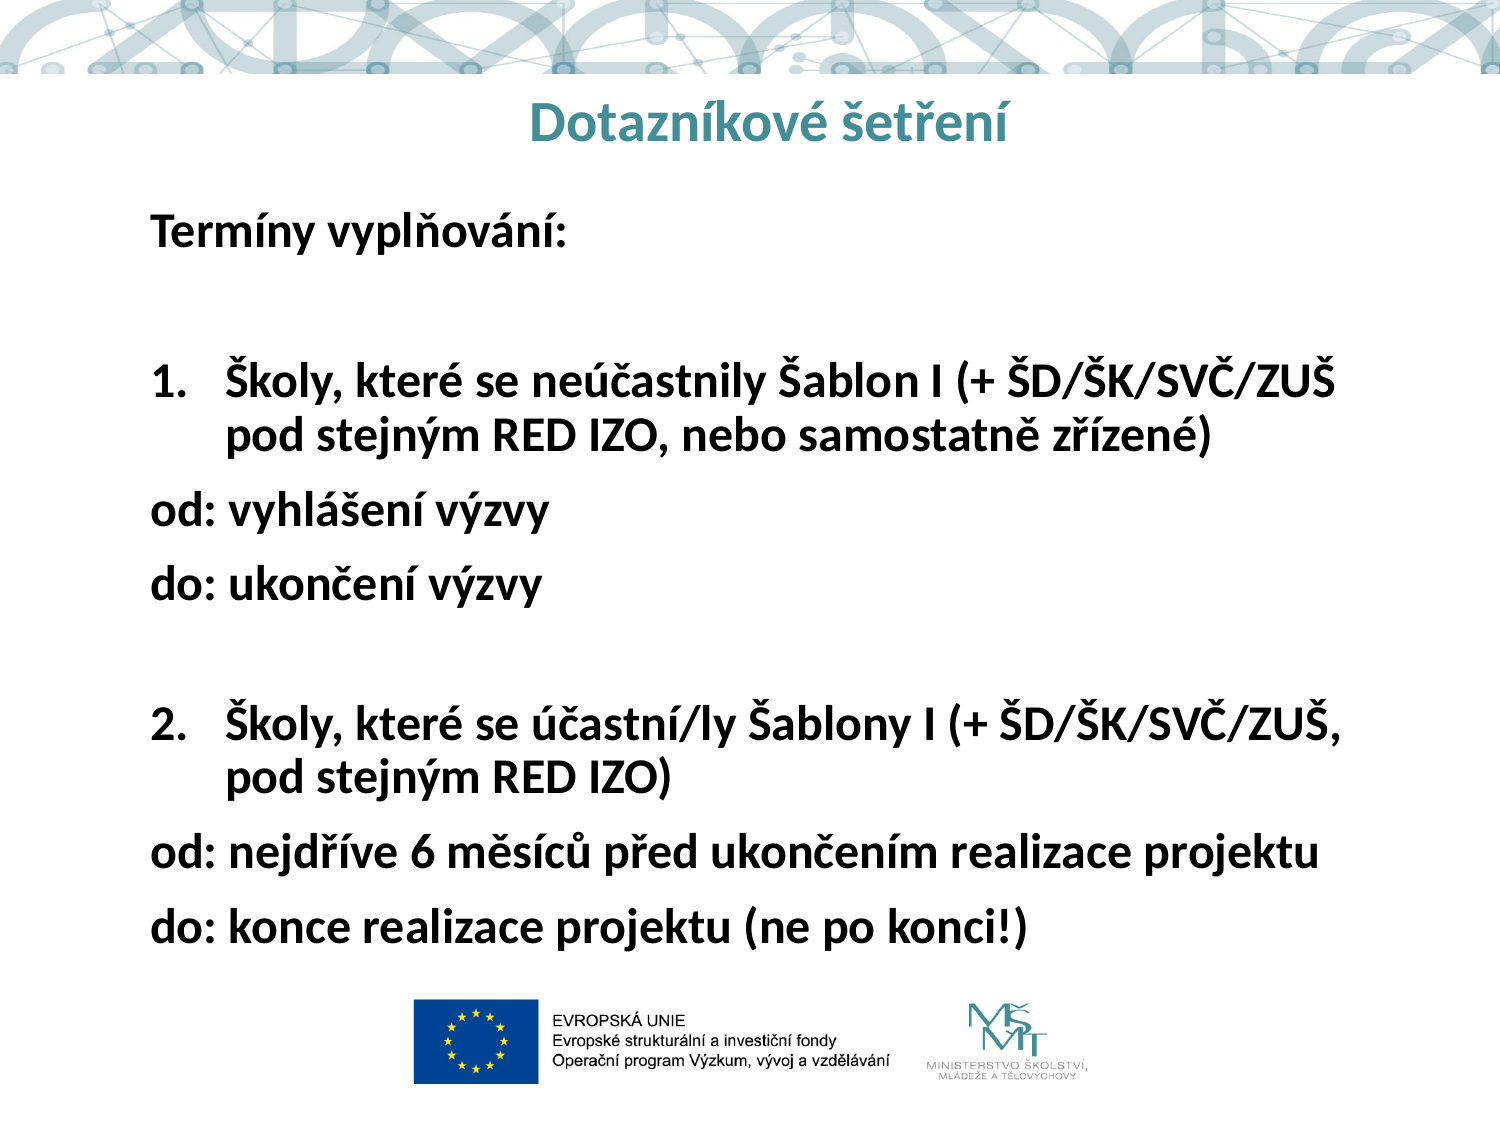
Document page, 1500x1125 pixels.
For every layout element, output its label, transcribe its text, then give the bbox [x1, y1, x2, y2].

list Termíny vyplňování: Školy, které se neúčastnily Šablon I (+ ŠD/ŠK/SVČ/ZUŠ pod stejným RED IZO, nebo samostatně zřízené) od: vyhlášení výzvy do: ukončení výzvy Školy, které se účastní/ly Šablony I (+ ŠD/ŠK/SVČ/ZUŠ, pod stejným RED IZO) od: nejdříve 6 měsíců před ukončením realizace projektu do: konce realizace projektu (ne po konci!) [135, 196, 1417, 978]
title Dotazníkové šetření [122, 49, 1417, 197]
picture [371, 978, 1129, 1125]
picture [0, 0, 1500, 74]
